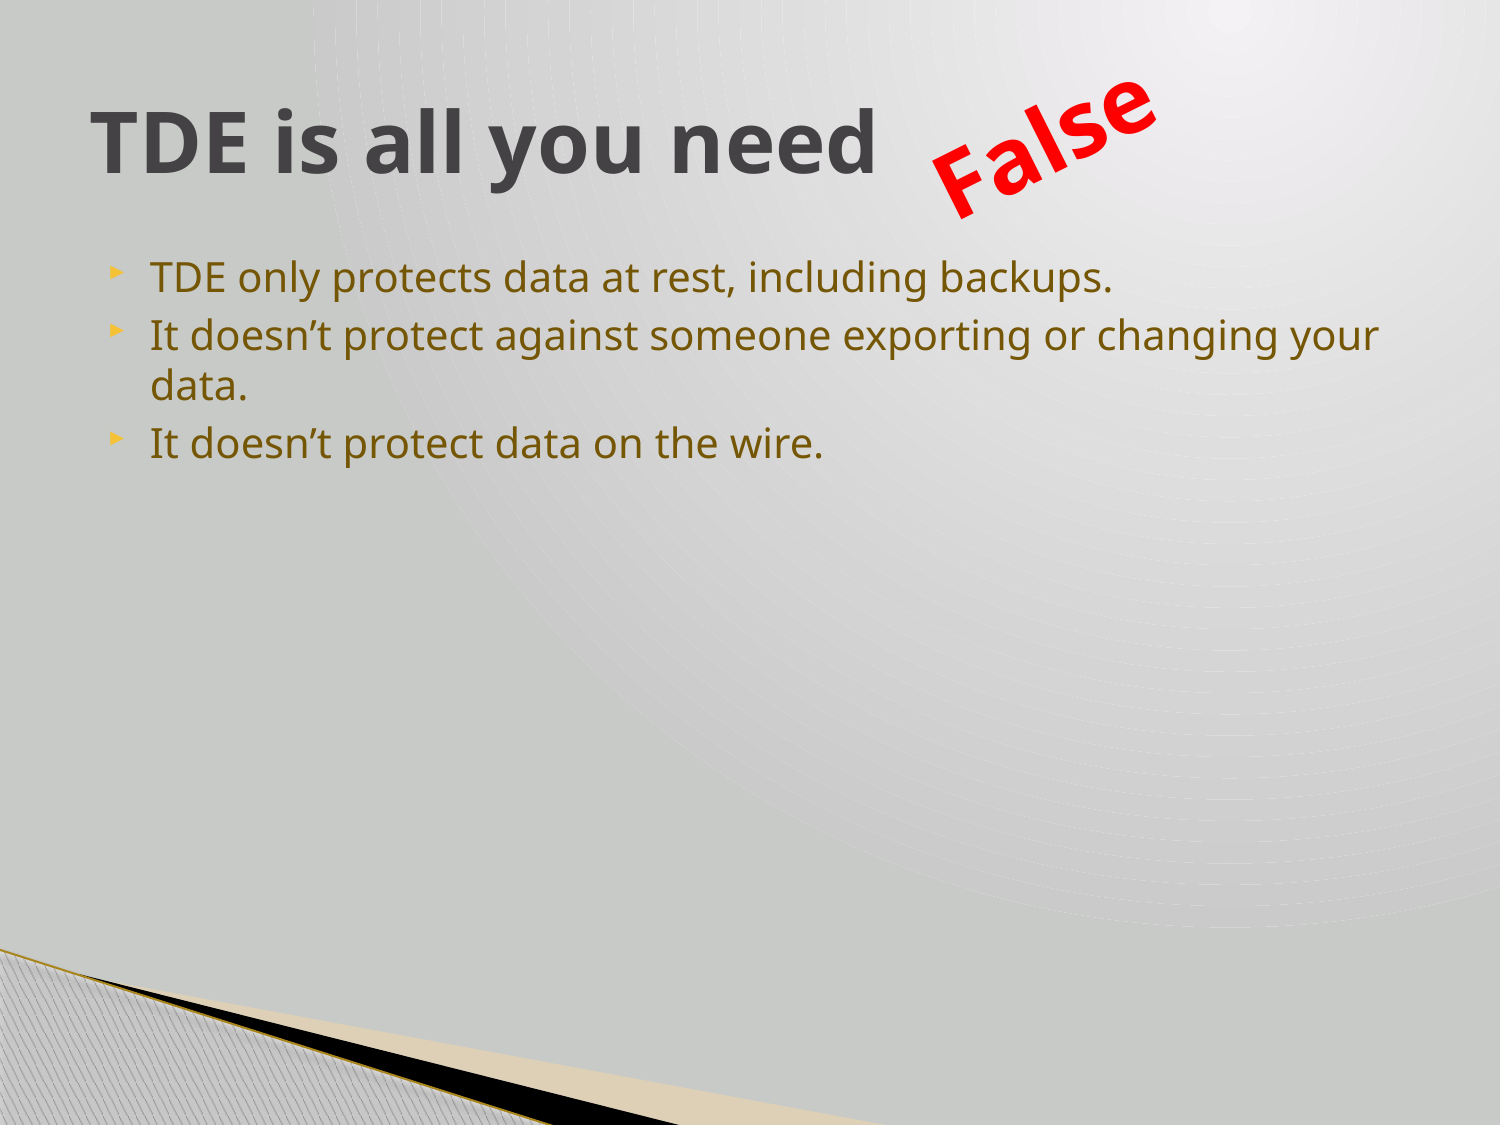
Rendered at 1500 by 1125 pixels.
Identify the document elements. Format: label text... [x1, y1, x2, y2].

text_box False [800, 0, 1285, 302]
title TDE is all you need [75, 45, 1087, 233]
list TDE only protects data at rest, including backups. It doesn’t protect against someone exporting or changing your data. It doesn’t protect data on the wire. [75, 242, 1425, 986]
title TDE is all you need [995, 45, 1425, 233]
